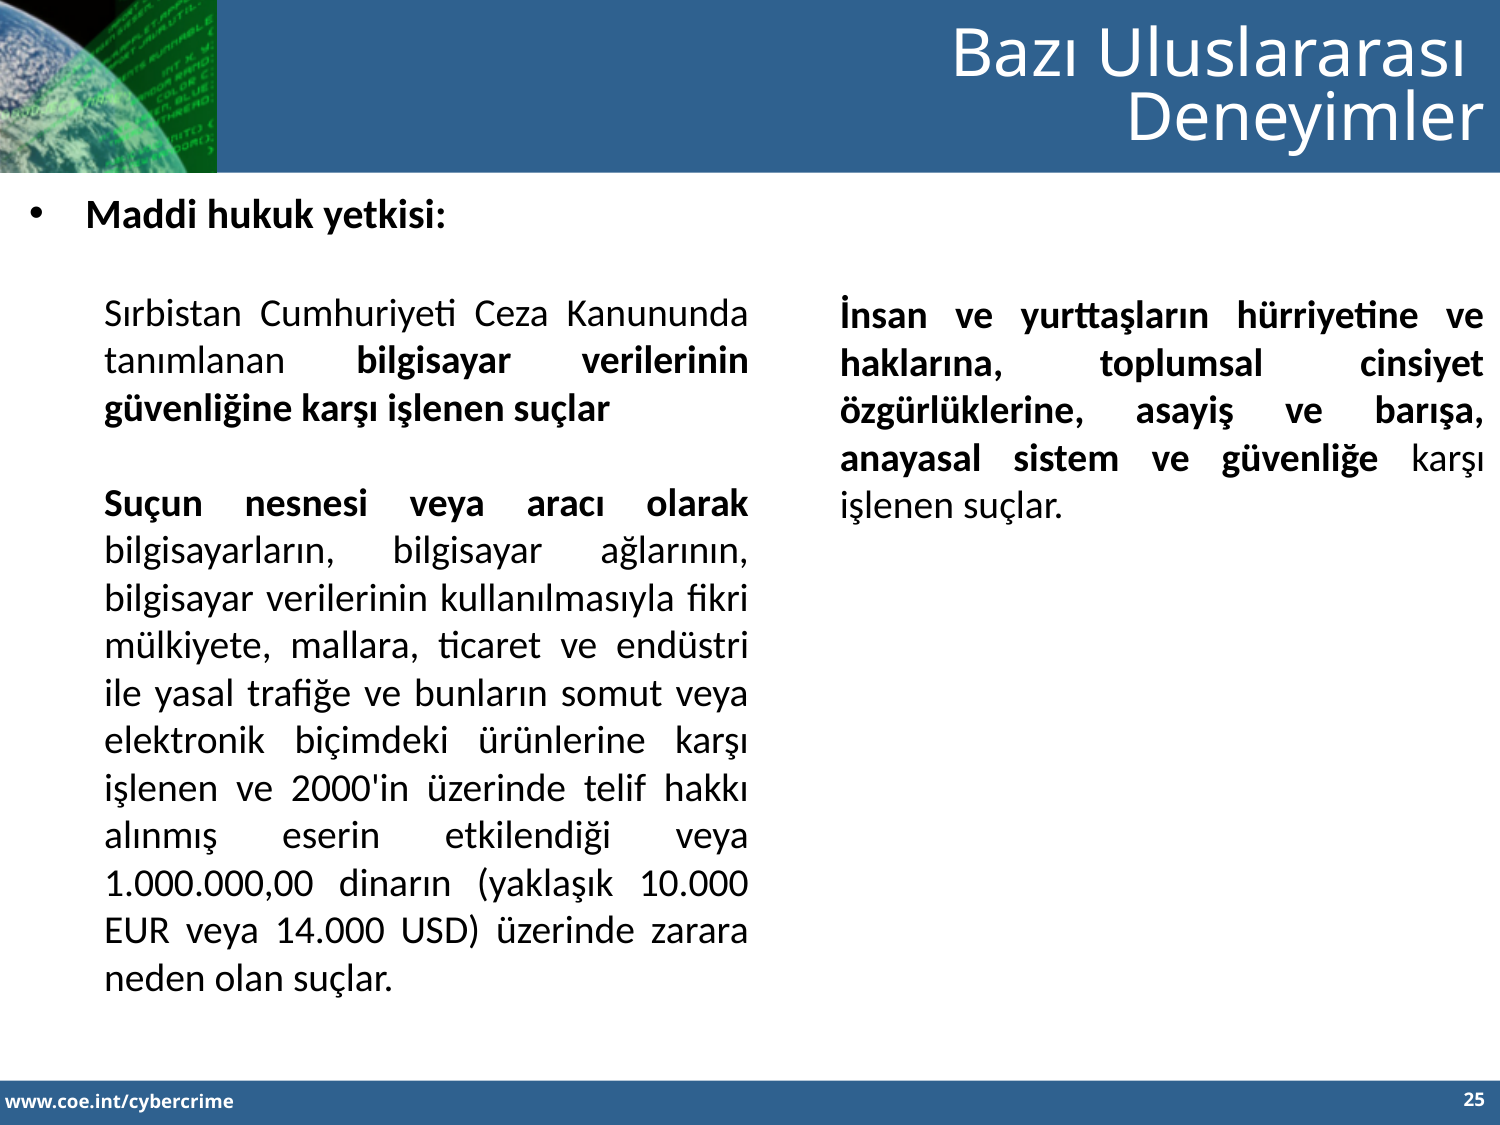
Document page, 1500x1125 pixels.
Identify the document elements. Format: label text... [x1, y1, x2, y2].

picture [0, 1, 217, 173]
text_box Bazı Uluslararası Deneyimler [351, 13, 1500, 166]
text_box Maddi hukuk yetkisi: Sırbistan Cumhuriyeti Ceza Kanununda tanımlanan bilgisayar verilerinin güvenliğine karşı işlenen suçlar Suçun nesnesi veya aracı olarak bilgisayarların, bilgisayar ağlarının, bilgisayar verilerinin kullanılmasıyla fikri mülkiyete, mallara, ticaret ve endüstri ile yasal trafiğe ve bunların somut veya elektronik biçimdeki ürünlerine karşı işlenen ve 2000'in üzerinde telif hakkı alınmış eserin etkilendiği veya 1.000.000,00 dinarın (yaklaşık 10.000 EUR veya 14.000 USD) üzerinde zarara neden olan suçlar. [14, 179, 765, 1057]
slide_number 25 [1149, 1079, 1500, 1125]
text_box İnsan ve yurttaşların hürriyetine ve haklarına, toplumsal cinsiyet özgürlüklerine, asayiş ve barışa, anayasal sistem ve güvenliğe karşı işlenen suçlar. [749, 281, 1500, 534]
